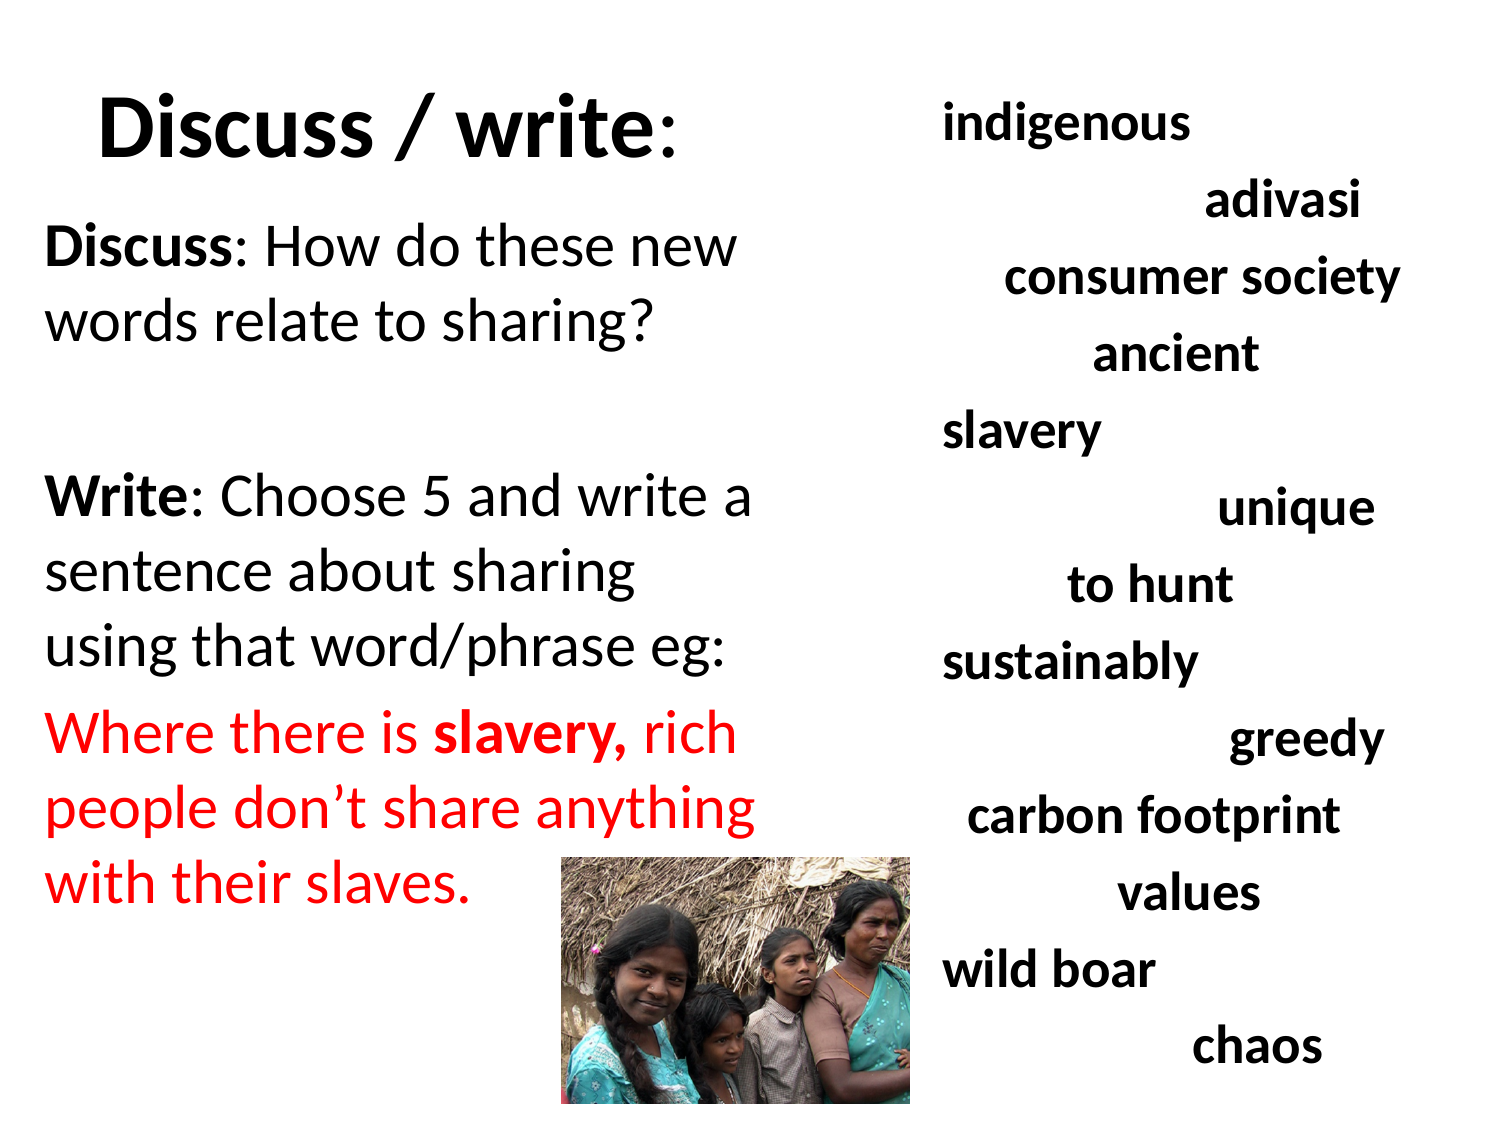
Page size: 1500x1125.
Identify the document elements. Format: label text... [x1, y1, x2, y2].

list Discuss: How do these new words relate to sharing? Write: Choose 5 and write a sentence about sharing using that word/phrase eg: Where there is slavery, rich people don’t share anything with their slaves. [29, 196, 798, 1083]
list indigenous adivasi consumer society ancient slavery unique to hunt sustainably greedy carbon footprint values wild boar chaos [927, 78, 1459, 1094]
picture [560, 857, 911, 1104]
title Discuss / write: [75, 45, 703, 196]
